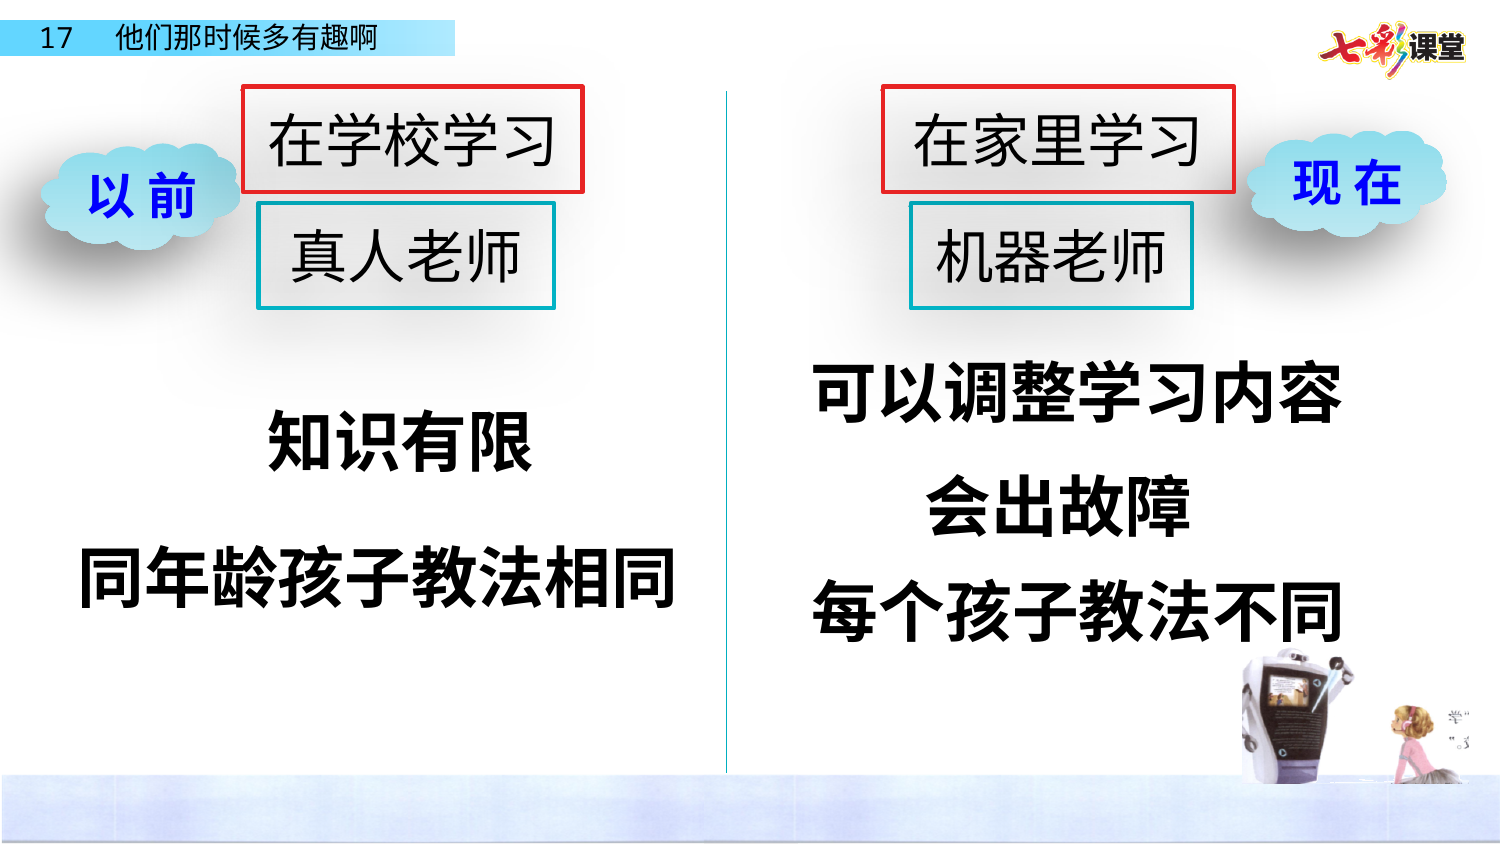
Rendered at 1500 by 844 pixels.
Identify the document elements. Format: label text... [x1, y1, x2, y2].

text_box 每个孩子教法不同 [797, 562, 1361, 657]
text_box 可以调整学习内容 [795, 343, 1359, 438]
text_box 在家里学习 [880, 84, 1236, 194]
text_box 在学校学习 [240, 84, 585, 194]
picture [1316, 20, 1468, 80]
text_box 知识有限 [252, 391, 550, 487]
picture [0, 639, 1500, 844]
text_box 真人老师 [256, 262, 556, 310]
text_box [1247, 129, 1448, 237]
text_box 会出故障 [910, 457, 1207, 552]
text_box 机器老师 [909, 273, 1194, 310]
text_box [40, 142, 241, 250]
text_box 同年龄孩子教法相同 [41, 528, 715, 623]
